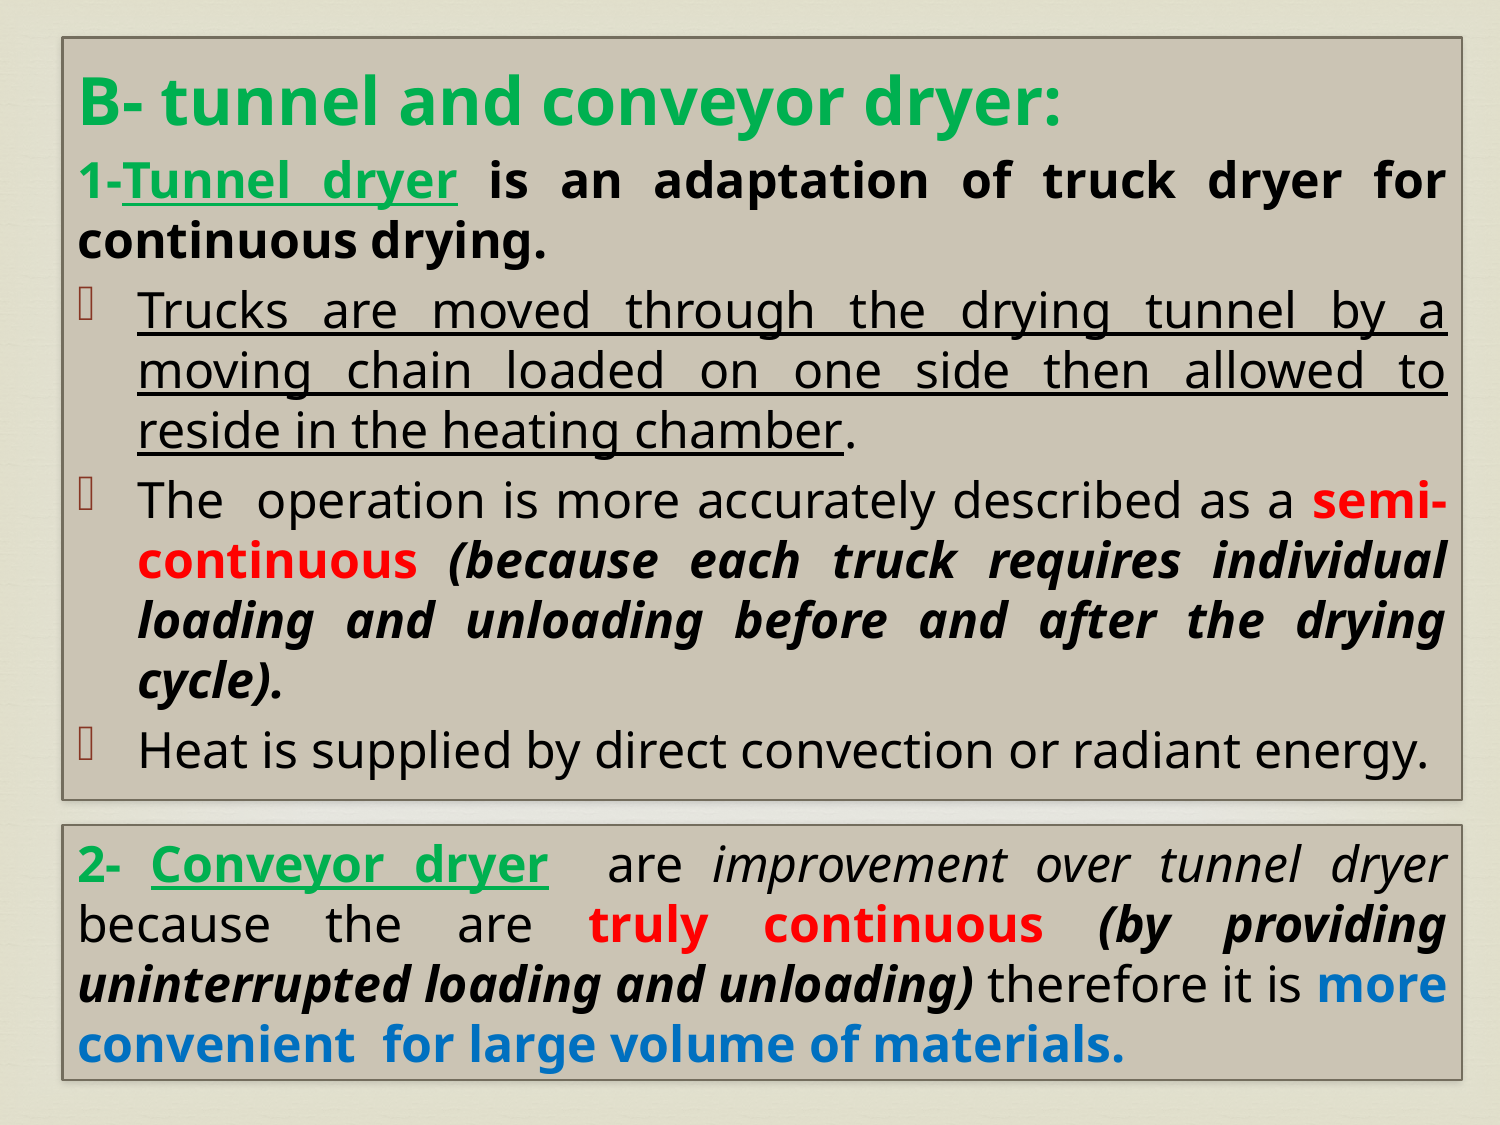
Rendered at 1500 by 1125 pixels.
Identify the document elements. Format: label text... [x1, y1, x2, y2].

list B- tunnel and conveyor dryer: 1-Tunnel dryer is an adaptation of truck dryer for continuous drying. Trucks are moved through the drying tunnel by a moving chain loaded on one side then allowed to reside in the heating chamber. The operation is more accurately described as a semi-continuous (because each truck requires individual loading and unloading before and after the drying cycle). Heat is supplied by direct convection or radiant energy. [61, 36, 1463, 801]
text_box 2- Conveyor dryer are improvement over tunnel dryer because the are truly continuous (by providing uninterrupted loading and unloading) therefore it is more convenient for large volume of materials. [61, 824, 1463, 1081]
